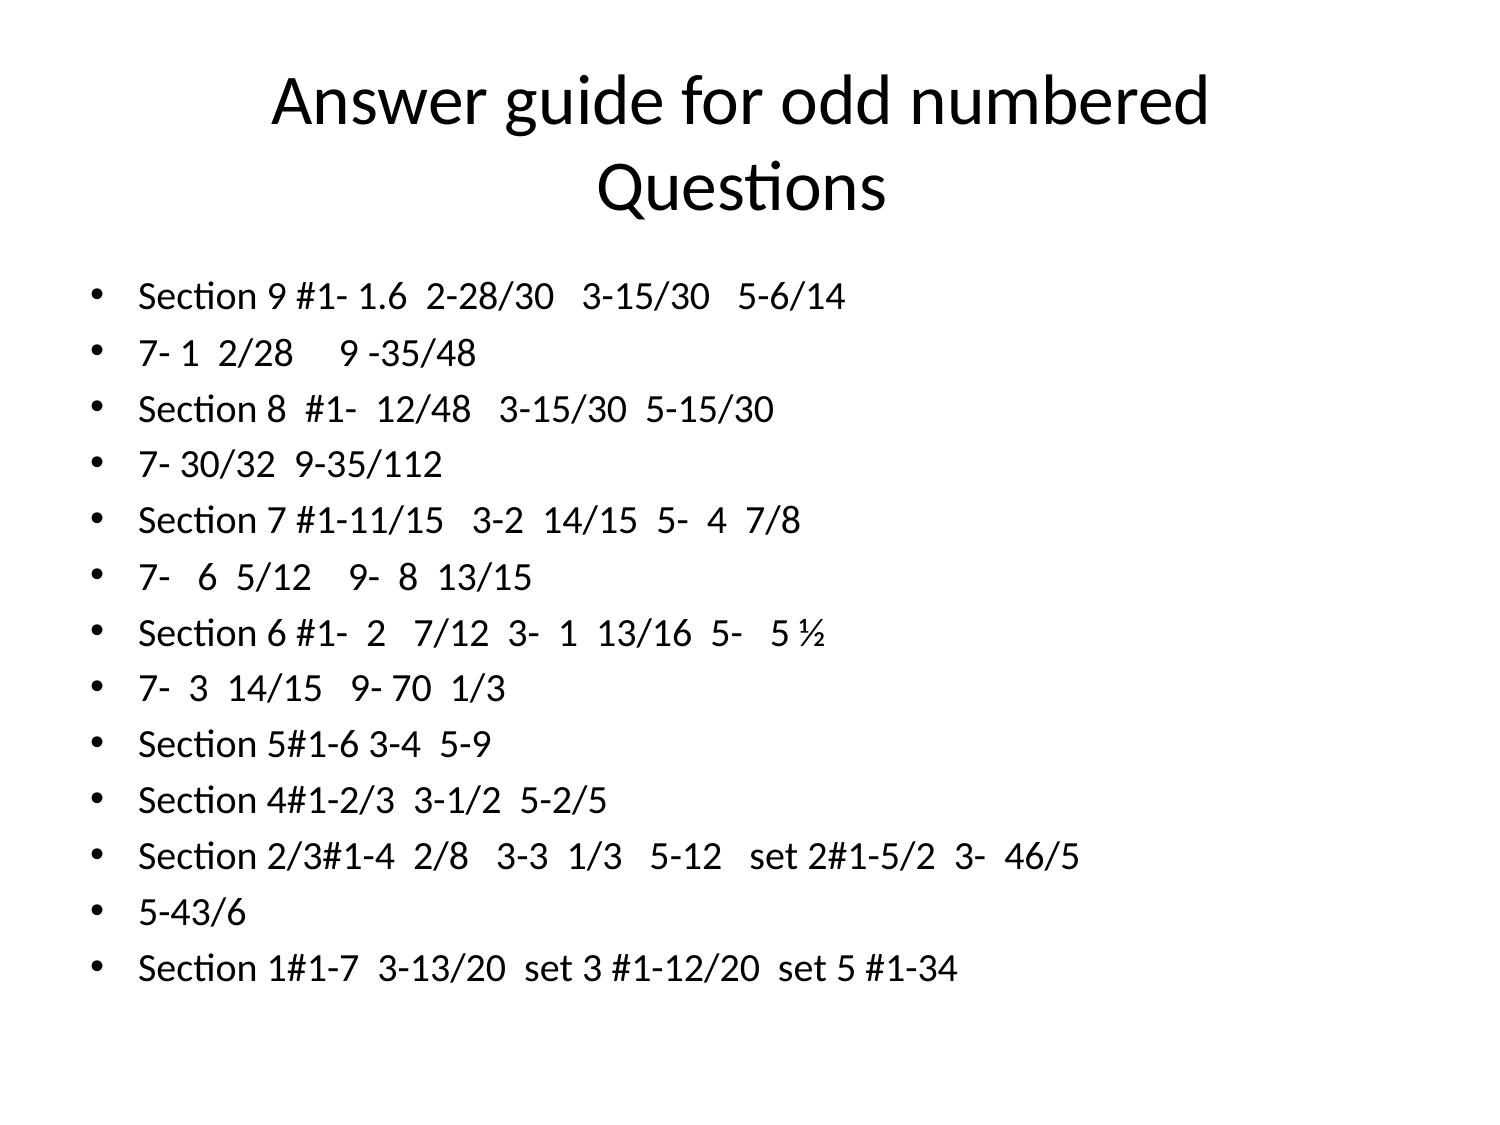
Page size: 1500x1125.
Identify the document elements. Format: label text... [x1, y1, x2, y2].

title Answer guide for odd numbered Questions [75, 45, 1425, 233]
list Section 9 #1- 1.6 2-28/30 3-15/30 5-6/14 7- 1 2/28 9 -35/48 Section 8 #1- 12/48 3-15/30 5-15/30 7- 30/32 9-35/112 Section 7 #1-11/15 3-2 14/15 5- 4 7/8 7- 6 5/12 9- 8 13/15 Section 6 #1- 2 7/12 3- 1 13/16 5- 5 ½ 7- 3 14/15 9- 70 1/3 Section 5#1-6 3-4 5-9 Section 4#1-2/3 3-1/2 5-2/5 Section 2/3#1-4 2/8 3-3 1/3 5-12 set 2#1-5/2 3- 46/5 5-43/6 Section 1#1-7 3-13/20 set 3 #1-12/20 set 5 #1-34 [75, 262, 1425, 1005]
